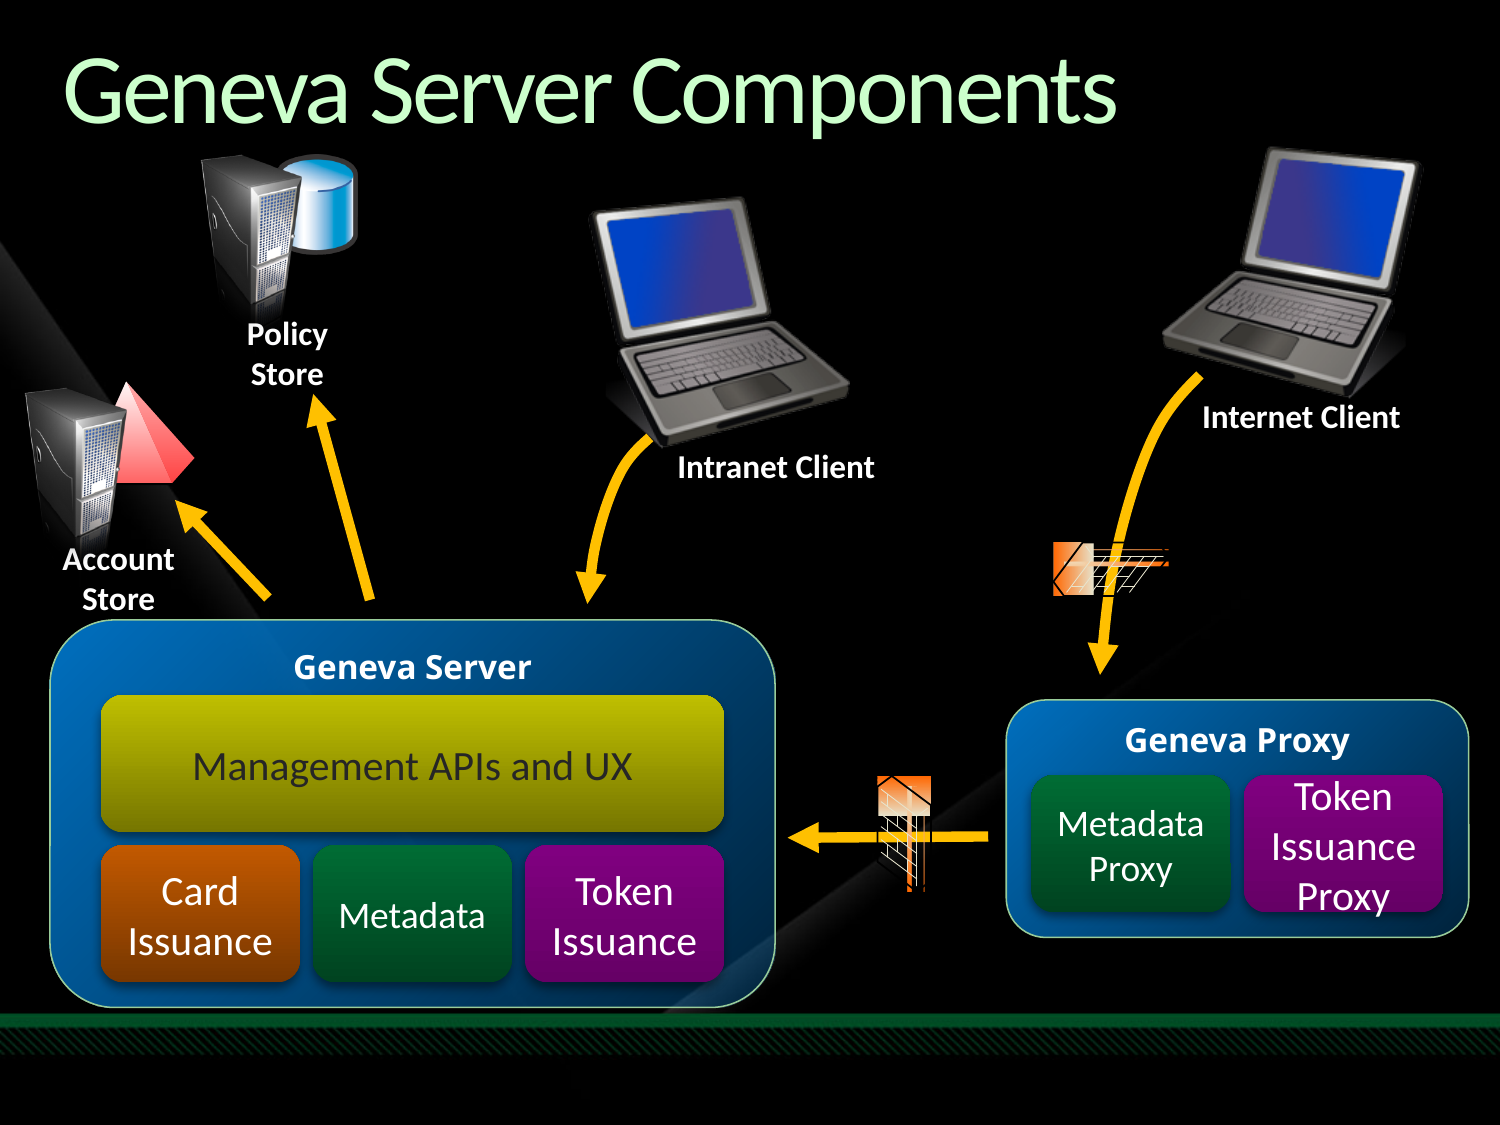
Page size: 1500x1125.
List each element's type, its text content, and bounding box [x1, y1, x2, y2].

text_box Geneva Proxy [1006, 699, 1469, 938]
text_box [172, 502, 271, 596]
text_box Token Issuance [525, 844, 725, 983]
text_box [238, 468, 445, 526]
text_box Card Issuance [100, 844, 301, 983]
text_box [1126, 411, 1187, 537]
text_box Management APIs and UX [100, 694, 725, 833]
text_box Geneva Server [49, 619, 776, 1008]
text_box [582, 462, 641, 604]
text_box Metadata Proxy [1031, 774, 1231, 913]
text_box Metadata [312, 844, 512, 983]
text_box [199, 154, 376, 402]
text_box Internet Client [1187, 411, 1424, 443]
picture [0, 0, 1500, 1125]
text_box Intranet Client [662, 437, 898, 493]
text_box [24, 374, 213, 626]
text_box Token Issuance Proxy [1243, 774, 1444, 913]
title Geneva Server Components [62, 37, 1438, 147]
text_box [1095, 643, 1111, 675]
